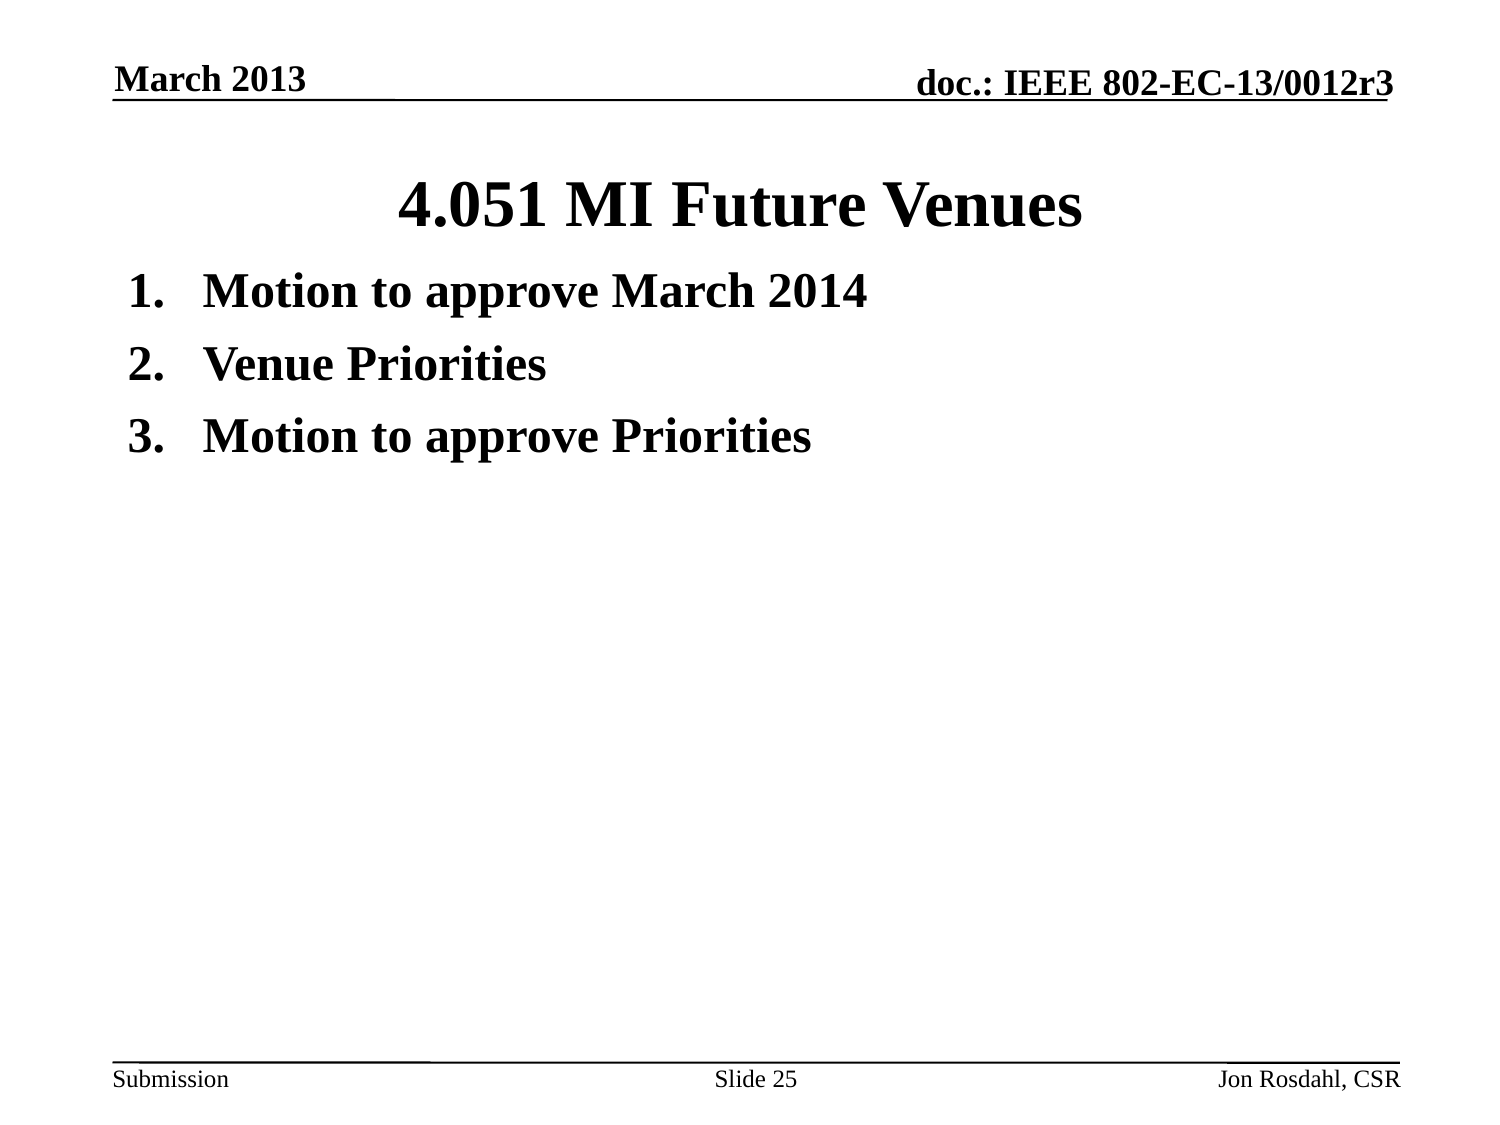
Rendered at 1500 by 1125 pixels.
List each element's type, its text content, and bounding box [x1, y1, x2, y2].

footer Jon Rosdahl, CSR [878, 1061, 1402, 1093]
list Motion to approve March 2014 Venue Priorities Motion to approve Priorities [112, 249, 1388, 1000]
slide_number Slide 25 [712, 1061, 800, 1123]
title 4.051 MI Future Venues [112, 112, 1388, 249]
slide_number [114, 54, 423, 100]
